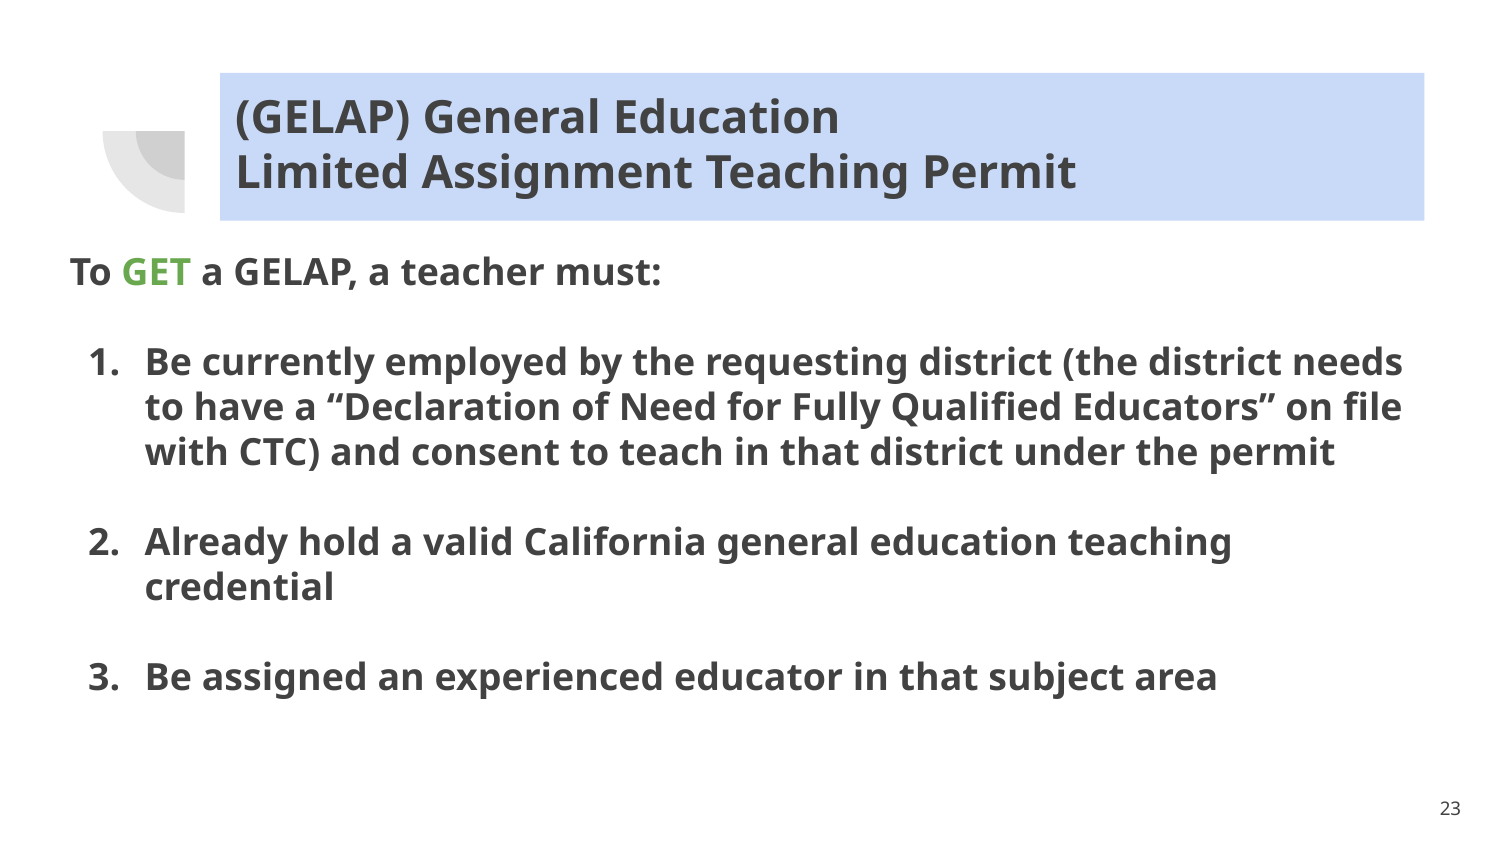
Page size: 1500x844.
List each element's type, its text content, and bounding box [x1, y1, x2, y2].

text_box To GET a GELAP, a teacher must: Be currently employed by the requesting district (the district needs to have a “Declaration of Need for Fully Qualified Educators” on file with CTC) and consent to teach in that district under the permit Already hold a valid California general education teaching credential Be assigned an experienced educator in that subject area [54, 233, 1446, 777]
slide_number ‹#› [1386, 777, 1477, 842]
title (GELAP) General Education Limited Assignment Teaching Permit [220, 72, 1425, 221]
